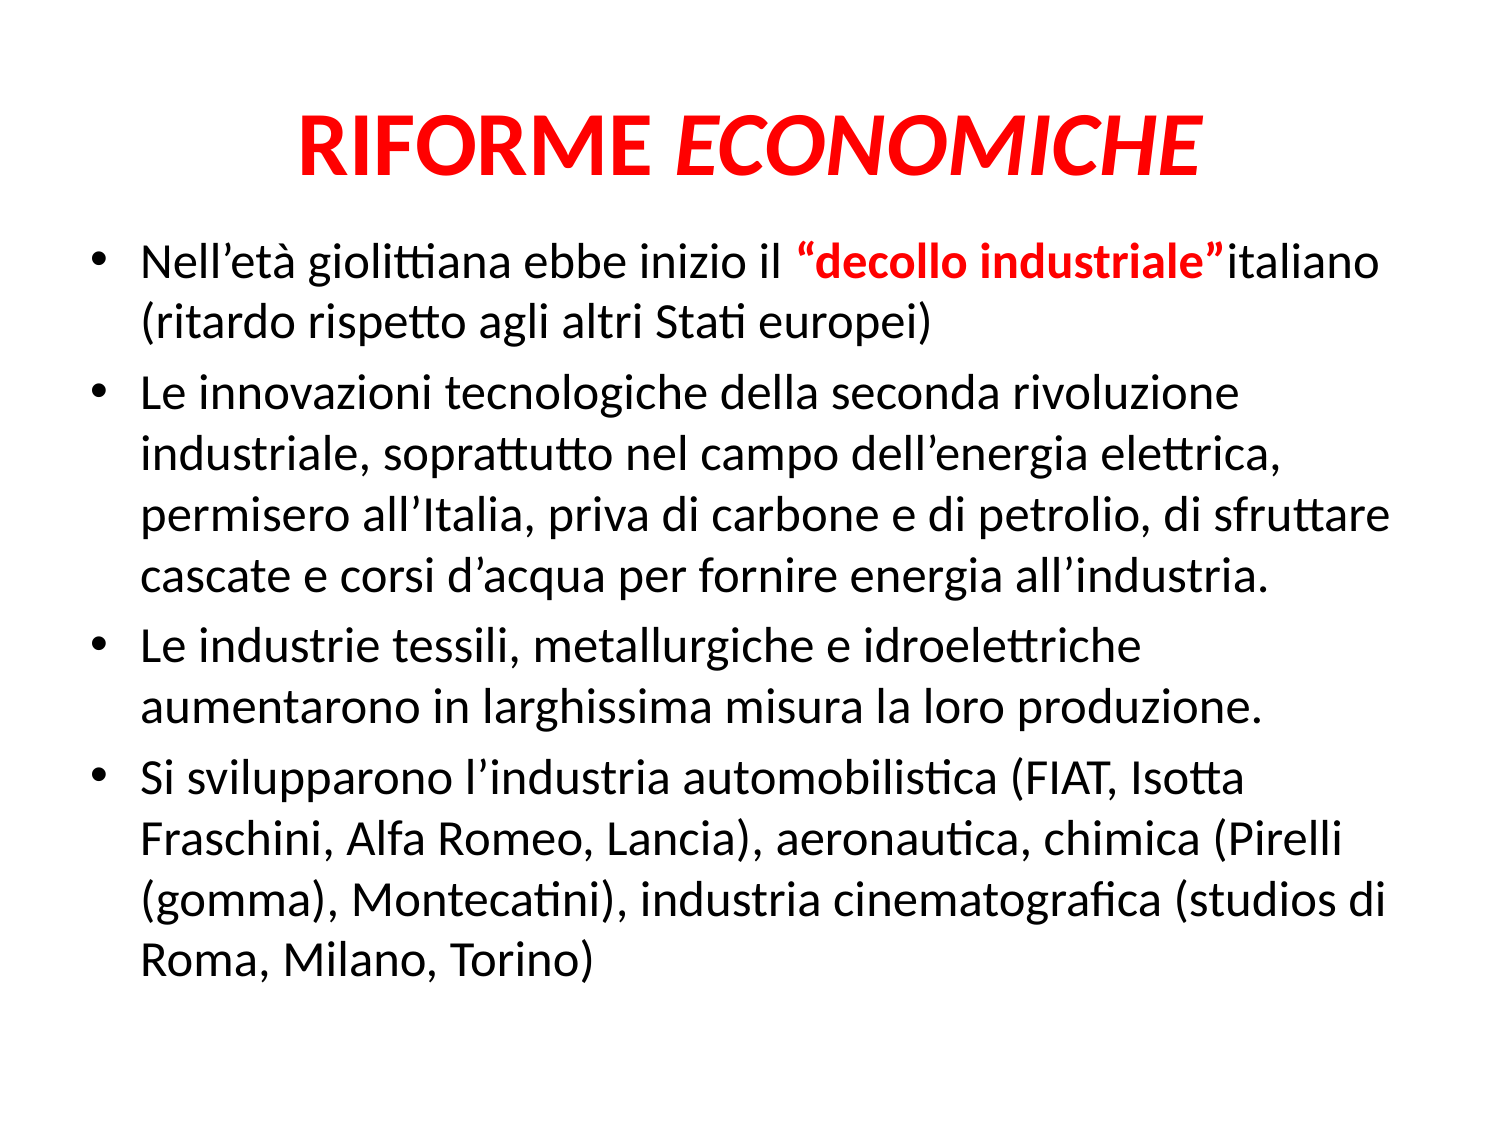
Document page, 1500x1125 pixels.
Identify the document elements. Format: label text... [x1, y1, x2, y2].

list Nell’età giolittiana ebbe inizio il “decollo industriale”italiano (ritardo rispetto agli altri Stati europei) Le innovazioni tecnologiche della seconda rivoluzione industriale, soprattutto nel campo dell’energia elettrica, permisero all’Italia, priva di carbone e di petrolio, di sfruttare cascate e corsi d’acqua per fornire energia all’industria. Le industrie tessili, metallurgiche e idroelettriche aumentarono in larghissima misura la loro produzione. Si svilupparono l’industria automobilistica (FIAT, Isotta Fraschini, Alfa Romeo, Lancia), aeronautica, chimica (Pirelli (gomma), Montecatini), industria cinematografica (studios di Roma, Milano, Torino) [75, 219, 1425, 1083]
title RIFORME ECONOMICHE [75, 45, 1425, 219]
